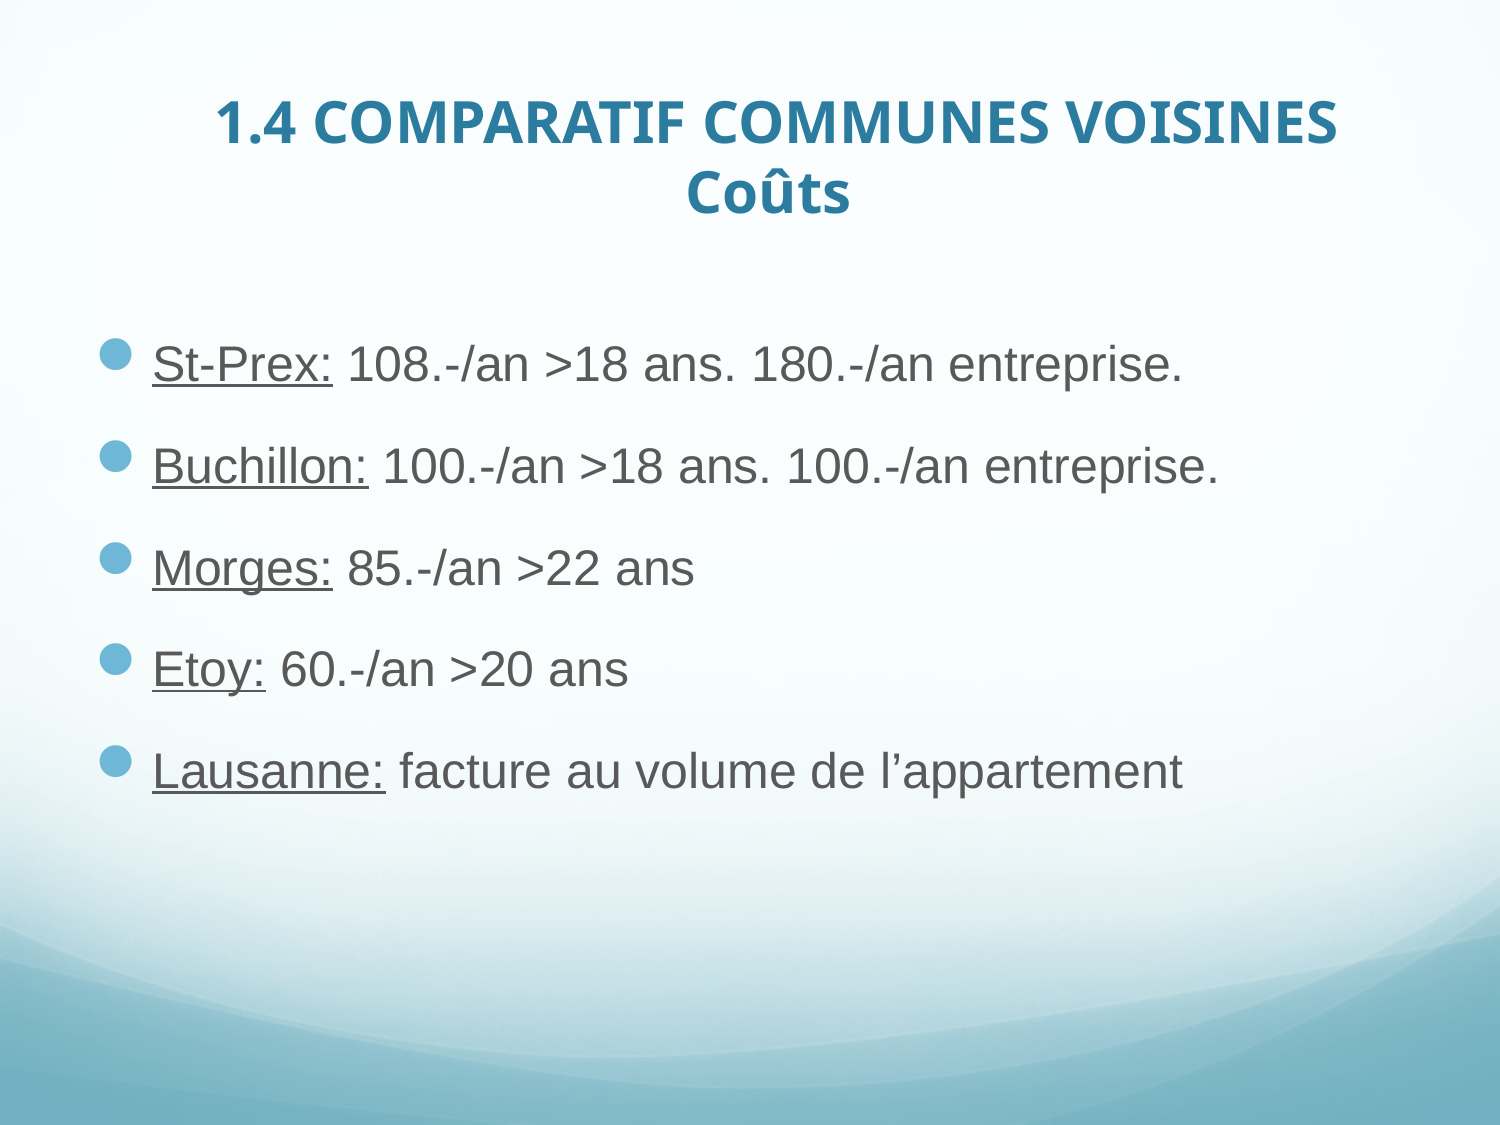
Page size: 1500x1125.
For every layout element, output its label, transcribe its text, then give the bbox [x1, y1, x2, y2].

list St-Prex: 108.-/an >18 ans. 180.-/an entreprise. Buchillon: 100.-/an >18 ans. 100.-/an entreprise. Morges: 85.-/an >22 ans Etoy: 60.-/an >20 ans Lausanne: facture au volume de l’appartement [80, 324, 1463, 1024]
title 1.4 Comparatif communes voisines Coûts [90, 27, 1463, 233]
